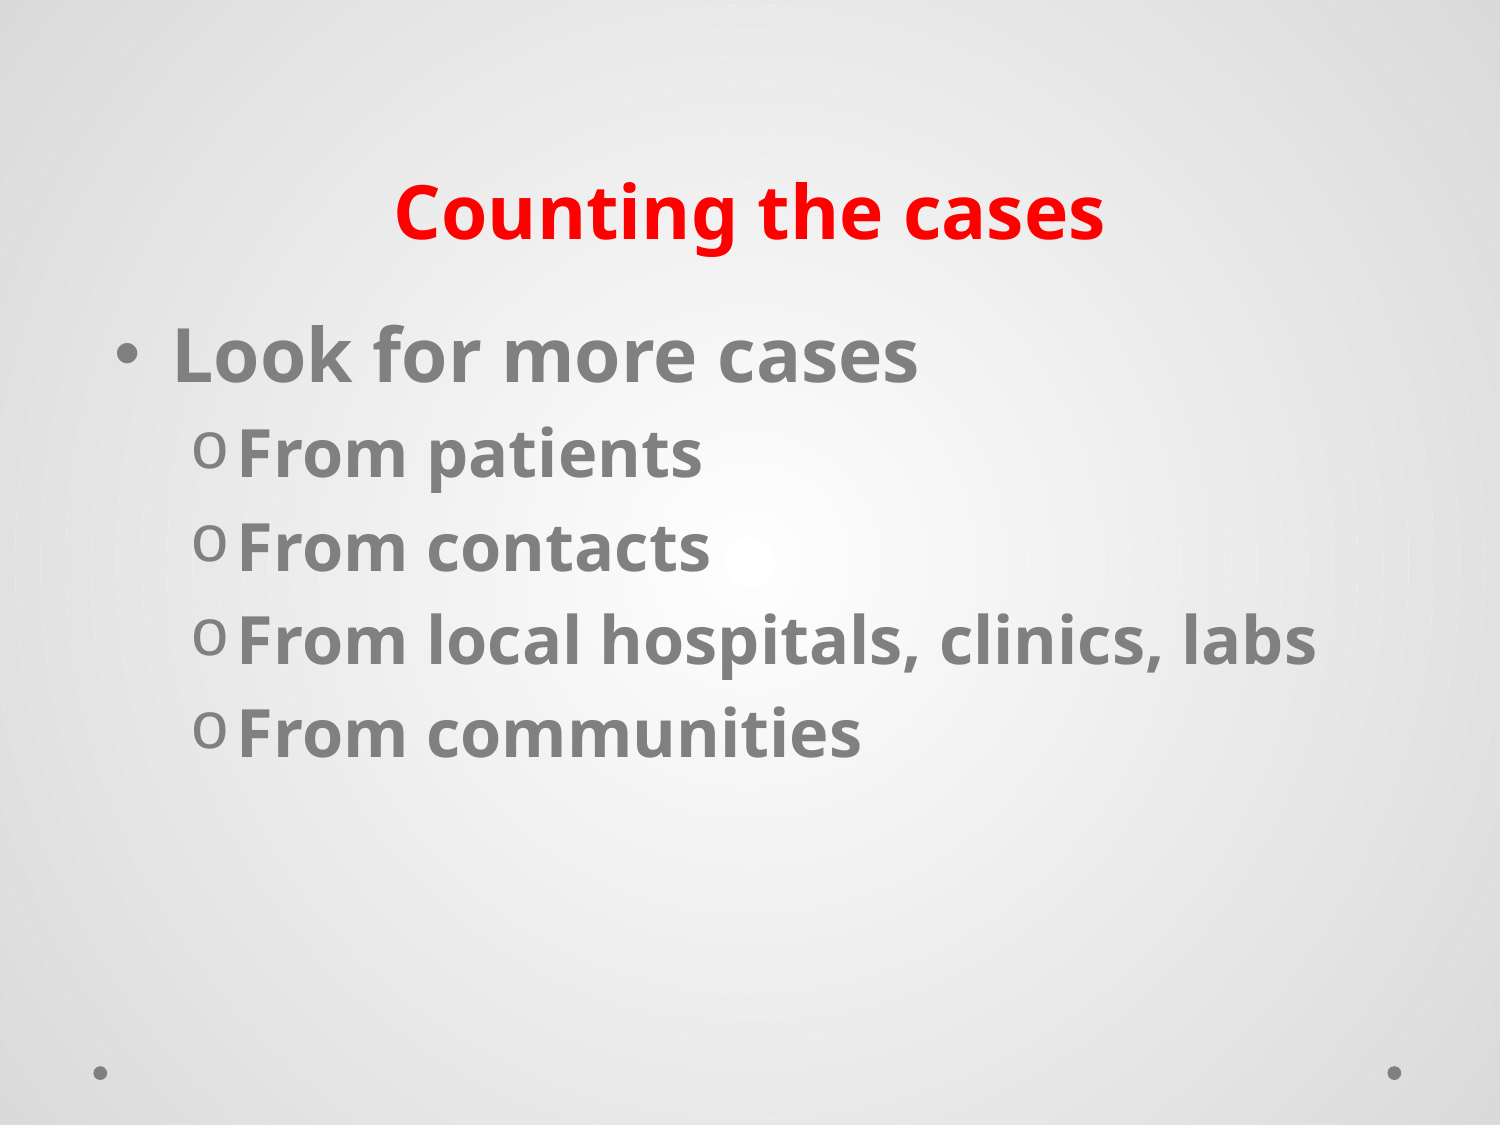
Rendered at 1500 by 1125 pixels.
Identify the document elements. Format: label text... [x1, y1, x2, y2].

title Counting the cases [75, 87, 1425, 263]
list Look for more cases From patients From contacts From local hospitals, clinics, labs From communities [99, 299, 1450, 1093]
